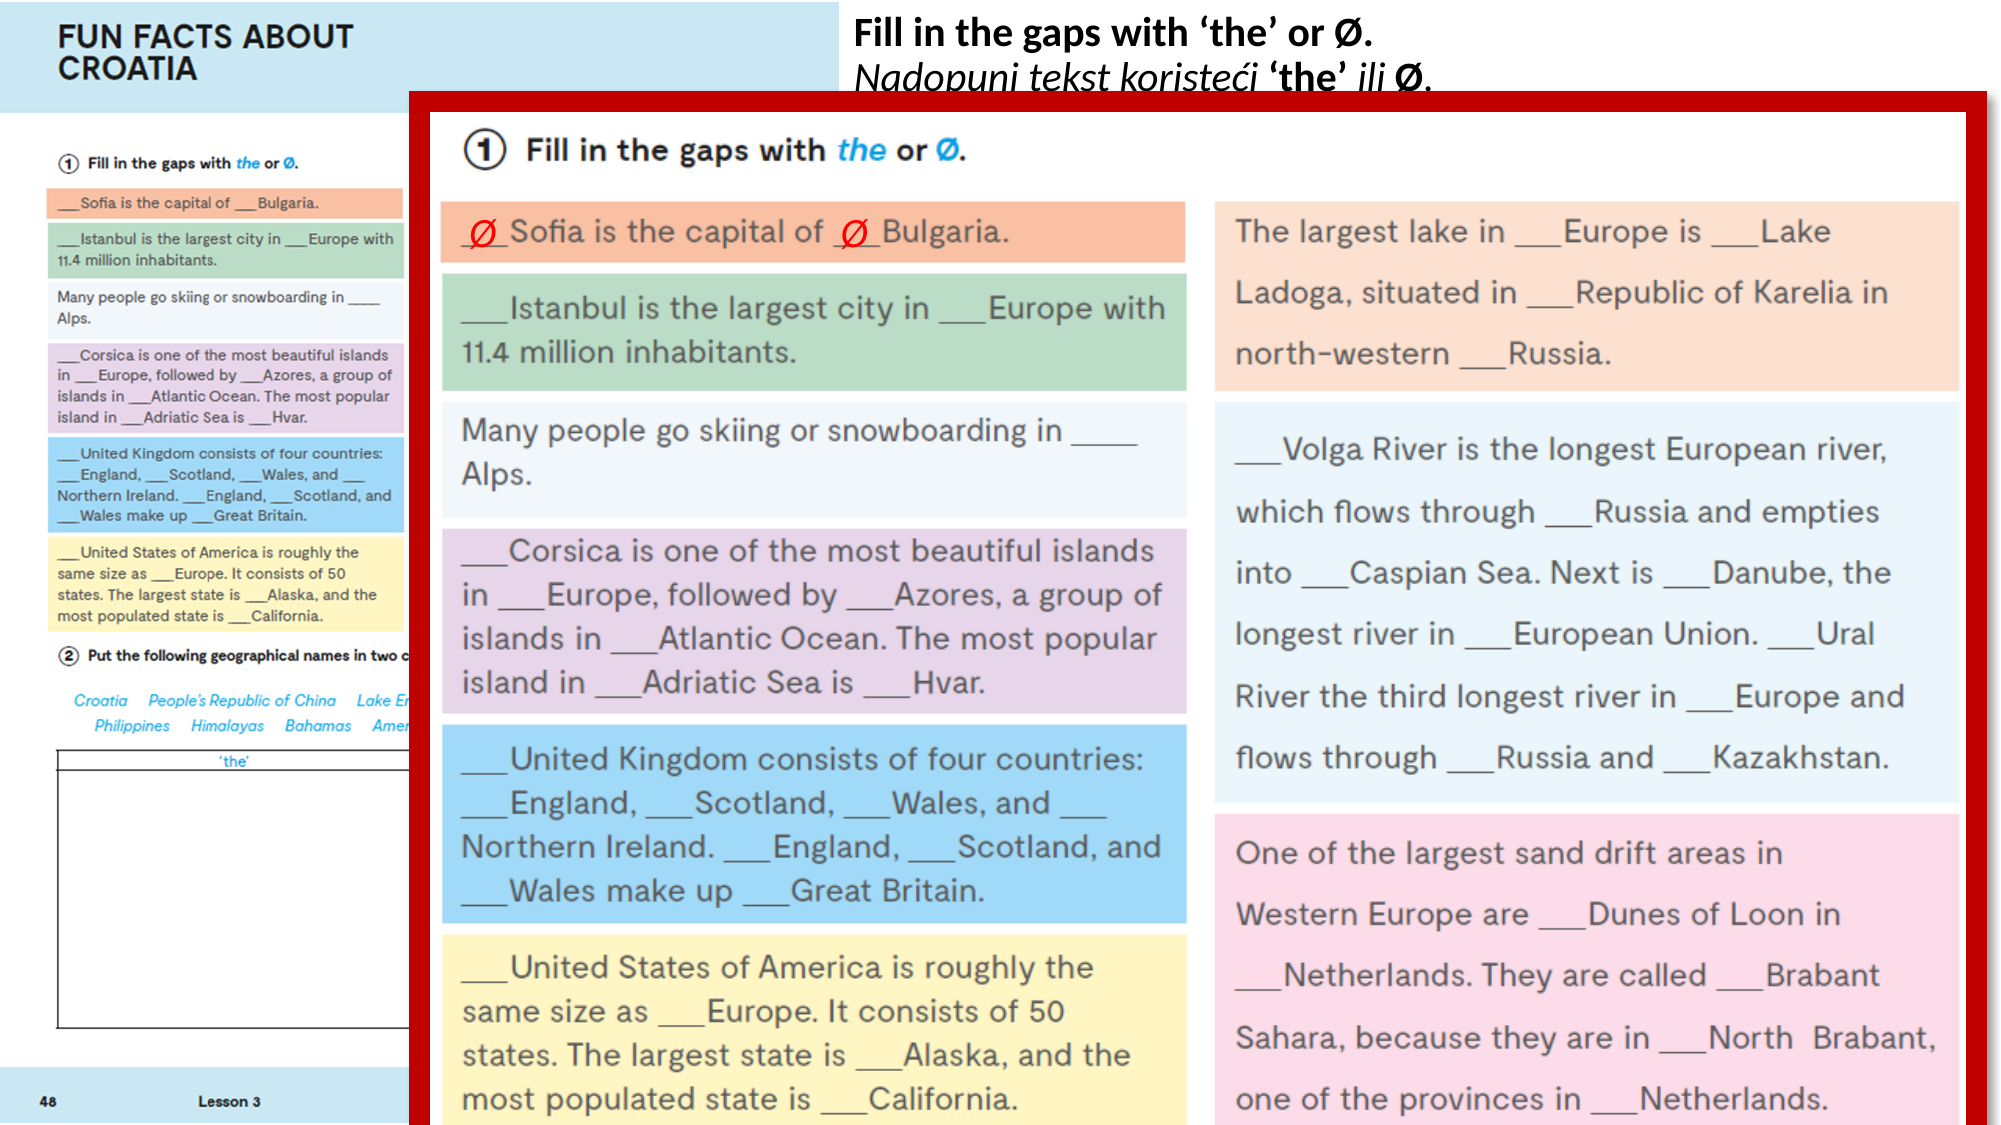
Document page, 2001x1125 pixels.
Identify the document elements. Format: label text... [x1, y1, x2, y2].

text_box Fill in the gaps with ‘the’ or Ø. Nadopuni tekst koristeći ‘the’ ili Ø. [839, 2, 1969, 90]
picture [0, 2, 1966, 1125]
